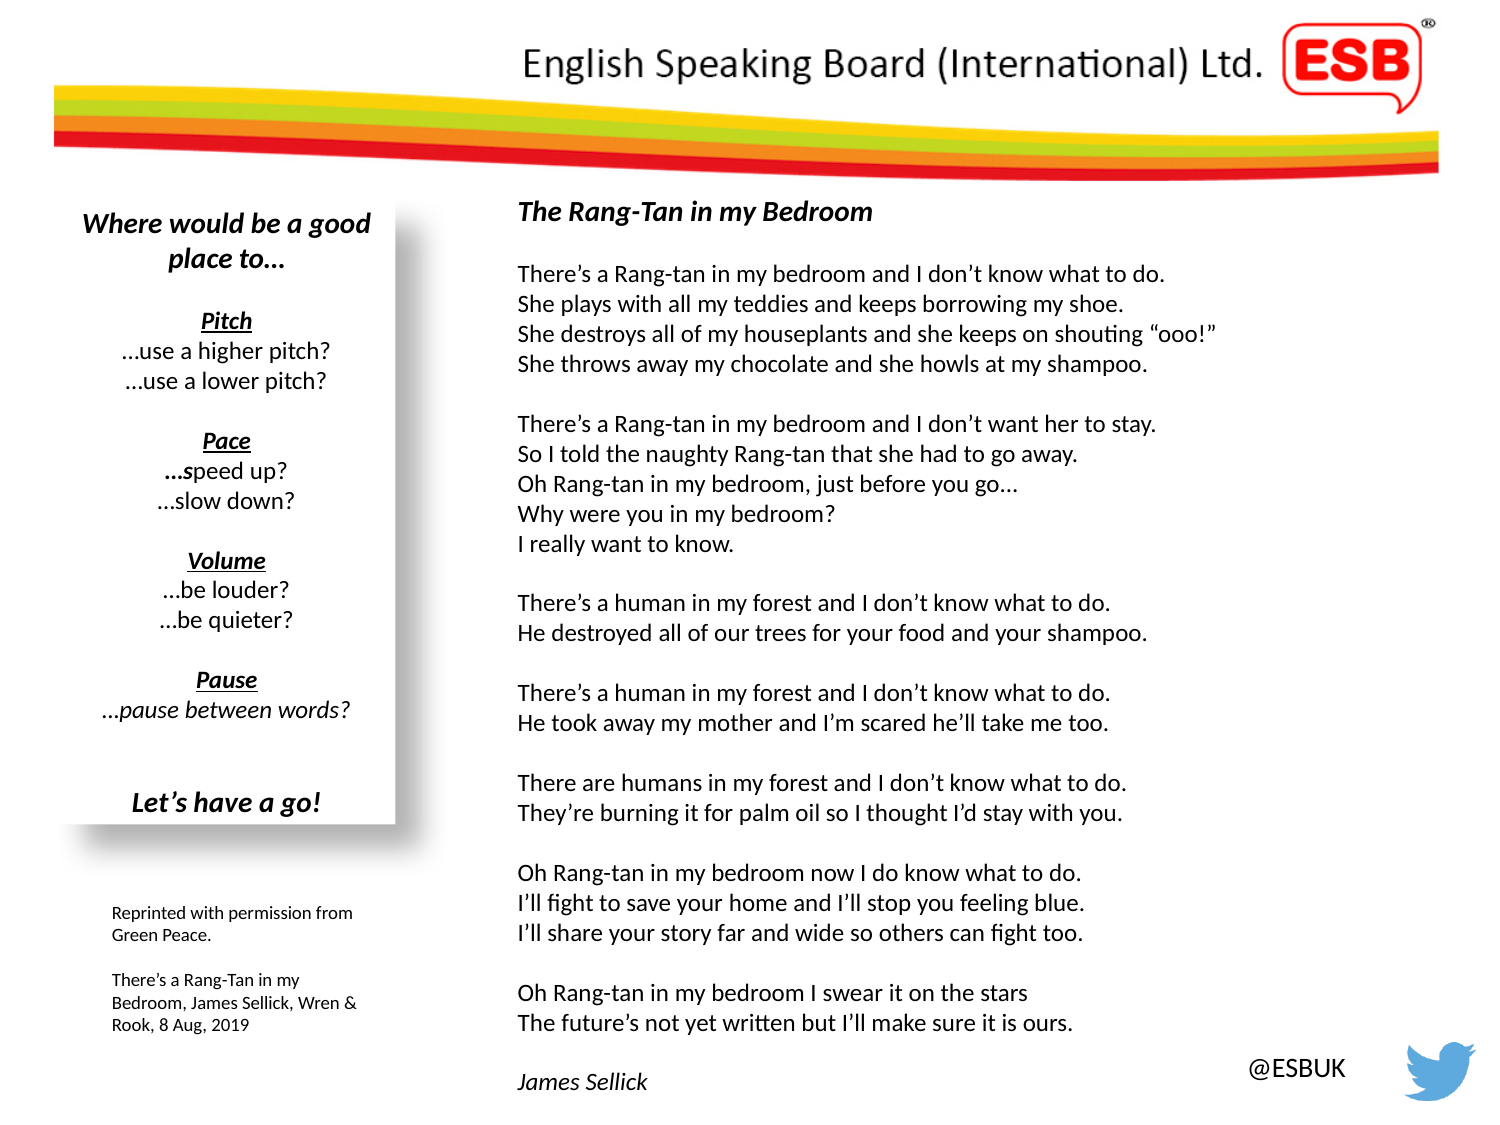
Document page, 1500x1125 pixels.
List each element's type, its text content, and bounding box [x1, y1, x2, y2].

picture [1407, 1042, 1476, 1101]
slide_number Where would be a good place to… Pitch …use a higher pitch? …use a lower pitch? Pace …speed up? …slow down? Volume …be louder? …be quieter? Pause …pause between words? Let’s have a go! [57, 198, 396, 825]
text_box Reprinted with permission from Green Peace. There’s a Rang-Tan in my Bedroom, James Sellick, Wren & Rook, 8 Aug, 2019 [97, 893, 375, 1043]
picture [0, 0, 1500, 189]
text_box The Rang-Tan in my Bedroom There’s a Rang-tan in my bedroom and I don’t know what to do. She plays with all my teddies and keeps borrowing my shoe. She destroys all of my houseplants and she keeps on shouting “ooo!” She throws away my chocolate and she howls at my shampoo. There’s a Rang-tan in my bedroom and I don’t want her to stay. So I told the naughty Rang-tan that she had to go away. Oh Rang-tan in my bedroom, just before you go... Why were you in my bedroom? I really want to know. There’s a human in my forest and I don’t know what to do. He destroyed all of our trees for your food and your shampoo. There’s a human in my forest and I don’t know what to do. He took away my mother and I’m scared he’ll take me too. There are humans in my forest and I don’t know what to do. They’re burning it for palm oil so I thought I’d stay with you. Oh Rang-tan in my bedroom now I do know what to do. I’ll fight to save your home and I’ll stop you feeling blue. I’ll share your story far and wide so others can fight too. Oh Rang-tan in my bedroom I swear it on the stars The future’s not yet written but I’ll make sure it is ours. James Sellick [503, 185, 1407, 1125]
